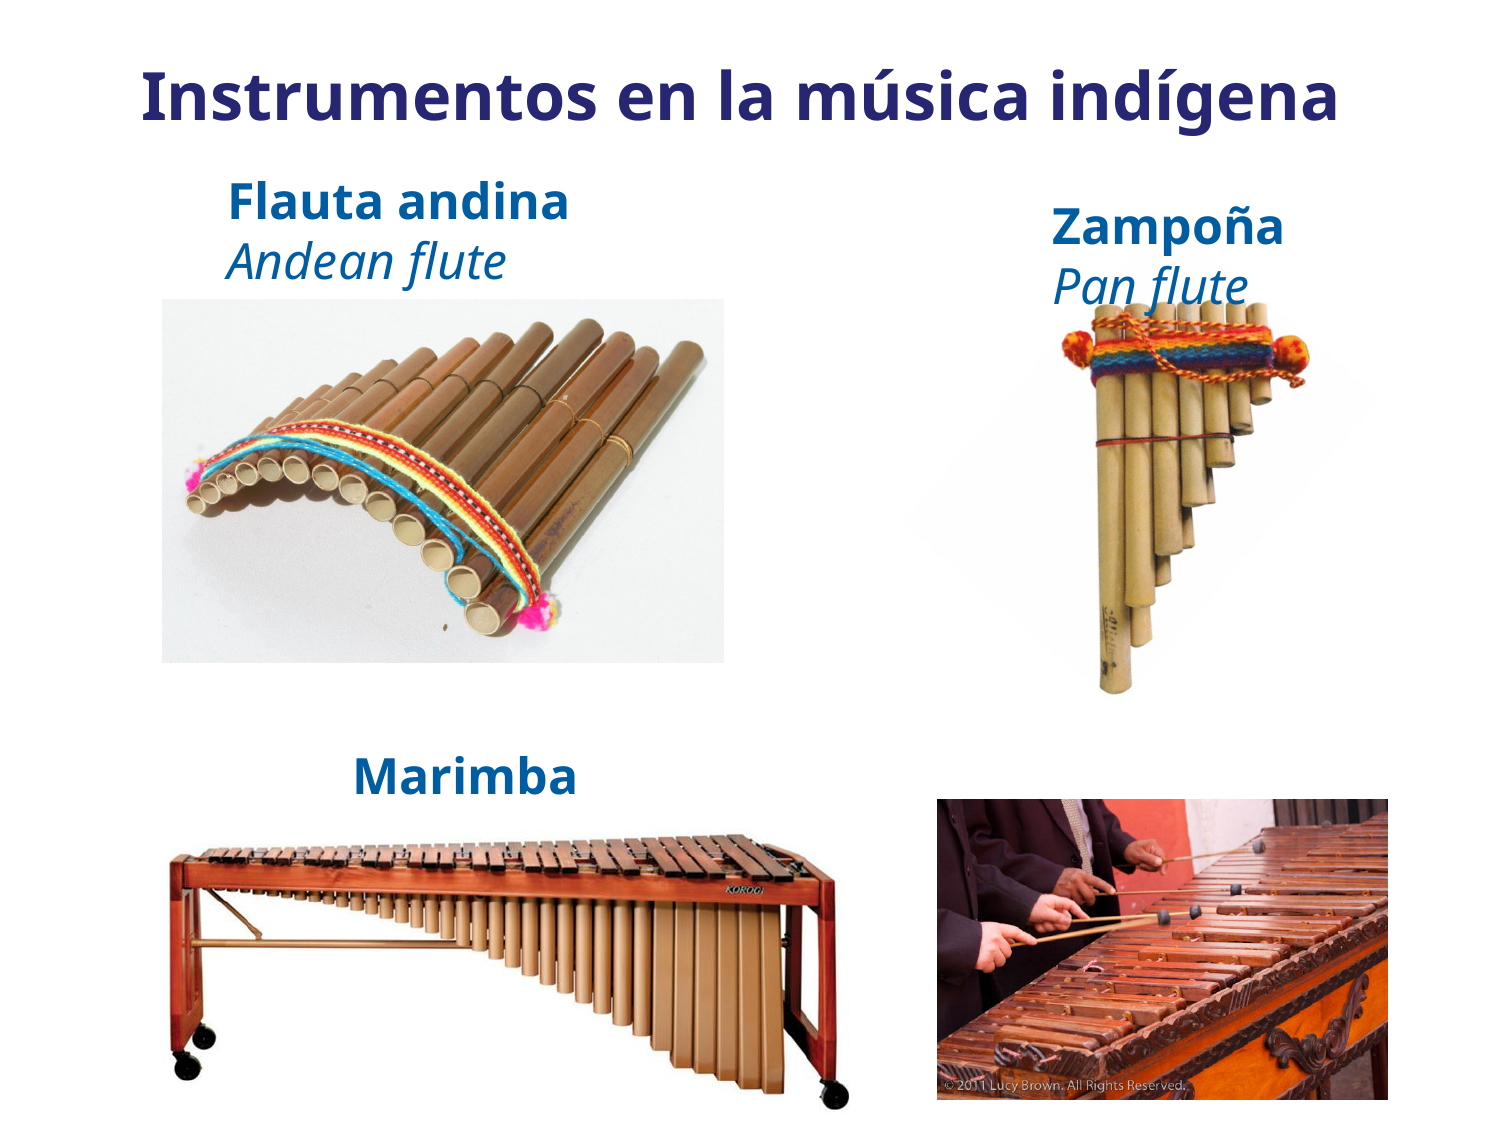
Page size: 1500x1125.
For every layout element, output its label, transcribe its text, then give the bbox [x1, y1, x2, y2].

title Instrumentos en la música indígena [37, 0, 1463, 188]
picture [937, 799, 1388, 1100]
text_box Flauta andina Andean flute [212, 162, 663, 298]
picture [162, 299, 724, 663]
text_box Marimba [337, 737, 650, 810]
picture [903, 298, 1379, 706]
text_box Zampoña Pan flute [1037, 187, 1350, 298]
picture [162, 812, 851, 1125]
